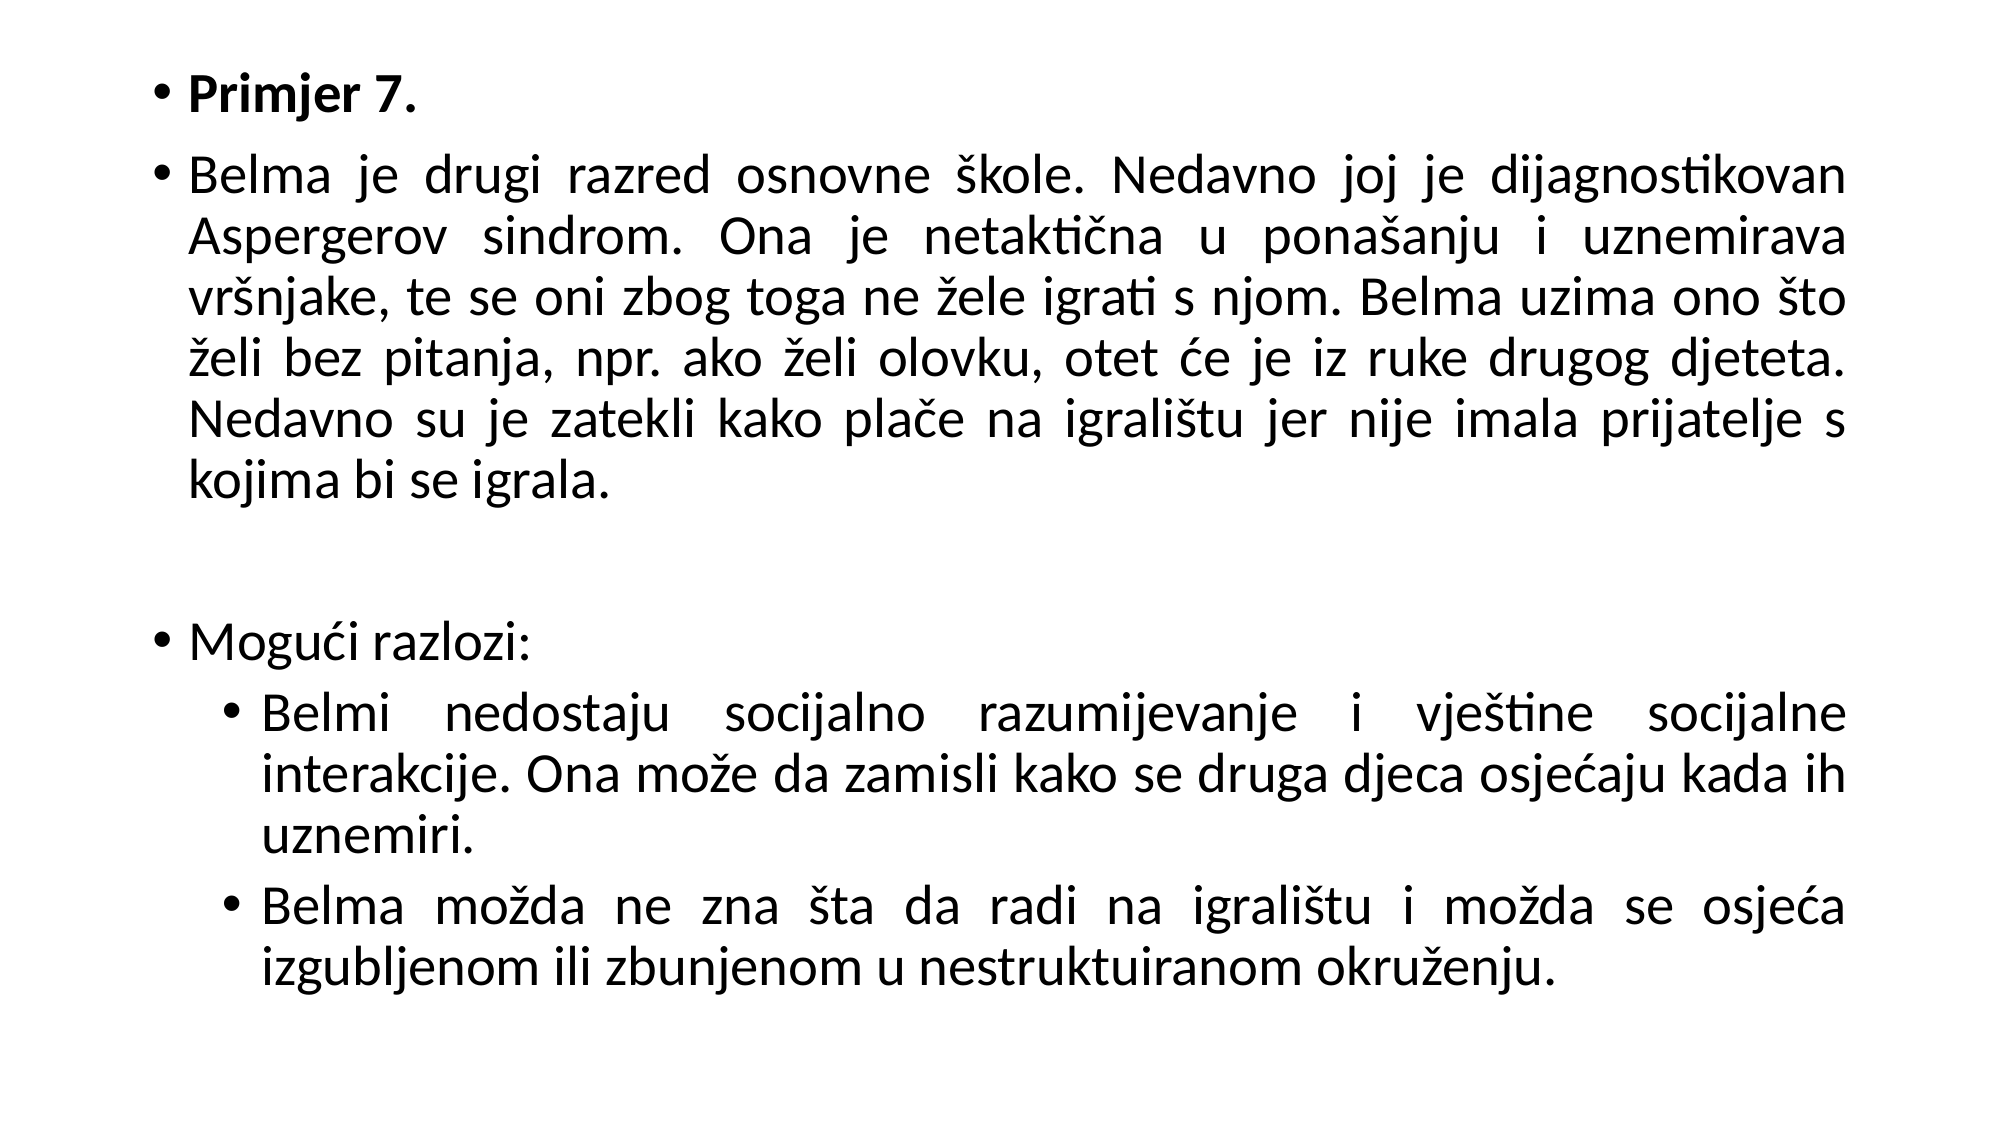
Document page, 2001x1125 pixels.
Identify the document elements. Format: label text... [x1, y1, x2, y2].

list Primjer 7. Belma je drugi razred osnovne škole. Nedavno joj je dijagnostikovan Aspergerov sindrom. Ona je netaktična u ponašanju i uznemirava vršnjake, te se oni zbog toga ne žele igrati s njom. Belma uzima ono što želi bez pitanja, npr. ako želi olovku, otet će je iz ruke drugog djeteta. Nedavno su je zatekli kako plače na igralištu jer nije imala prijatelje s kojima bi se igrala. Mogući razlozi: Belmi nedostaju socijalno razumijevanje i vještine socijalne interakcije. Ona može da zamisli kako se druga djeca osjećaju kada ih uznemiri. Belma možda ne zna šta da radi na igralištu i možda se osjeća izgubljenom ili zbunjenom u nestruktuiranom okruženju. [137, 56, 1863, 1014]
